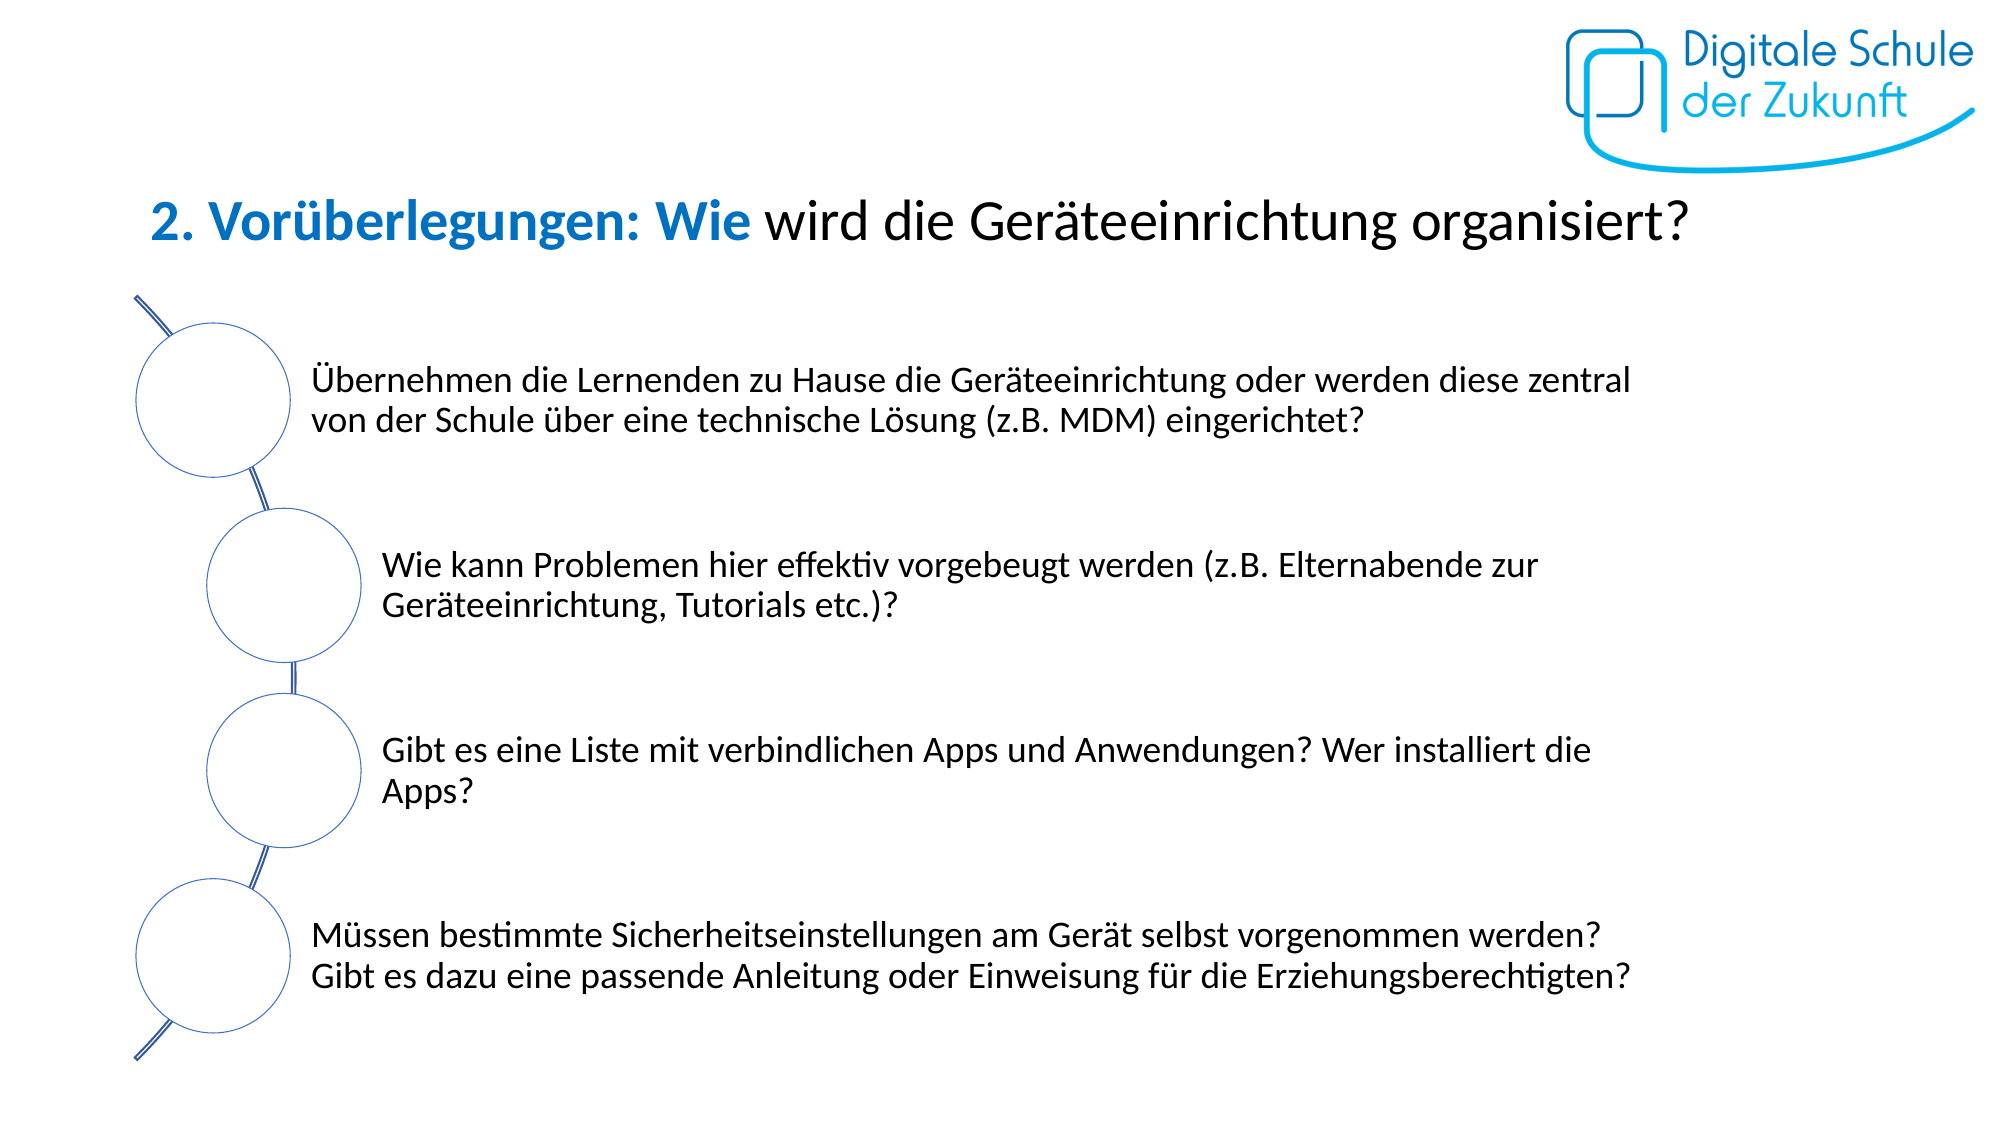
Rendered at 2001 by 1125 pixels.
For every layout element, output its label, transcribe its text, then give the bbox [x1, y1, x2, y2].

list 2. Vorüberlegungen: Wie wird die Geräteeinrichtung organisiert? [135, 125, 1738, 964]
picture [1534, 0, 2000, 202]
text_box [122, 276, 1687, 1080]
